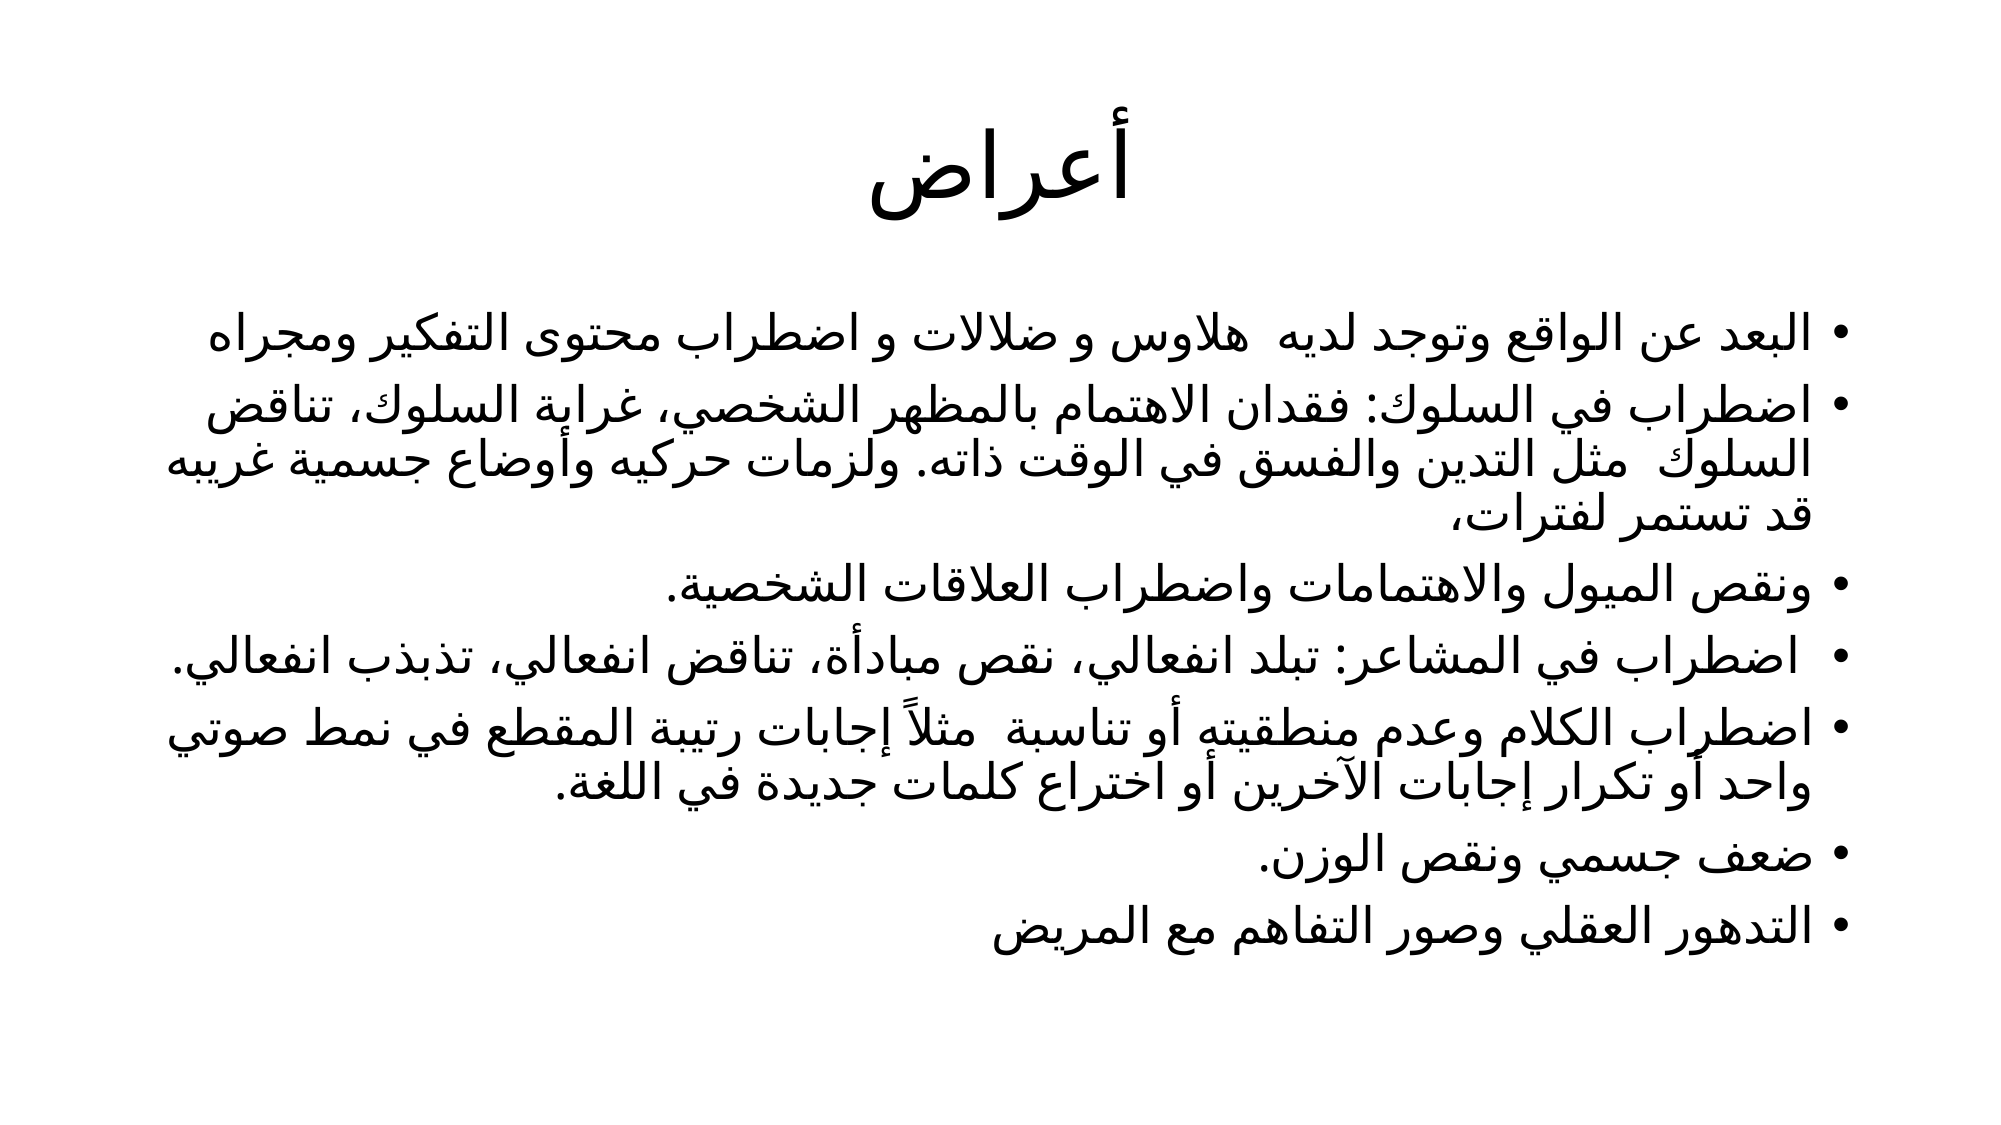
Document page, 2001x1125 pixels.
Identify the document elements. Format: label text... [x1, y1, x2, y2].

list البعد عن الواقع وتوجد لديه هلاوس و ضلالات و اضطراب محتوى التفكير ومجراه اضطراب في السلوك: فقدان الاهتمام بالمظهر الشخصي، غرابة السلوك، تناقض السلوك مثل التدين والفسق في الوقت ذاته. ولزمات حركيه وأوضاع جسمية غريبه قد تستمر لفترات، ونقص الميول والاهتمامات واضطراب العلاقات الشخصية. اضطراب في المشاعر: تبلد انفعالي، نقص مبادأة، تناقض انفعالي، تذبذب انفعالي. اضطراب الكلام وعدم منطقيته أو تناسبة مثلاً إجابات رتيبة المقطع في نمط صوتي واحد أو تكرار إجابات الآخرين أو اختراع كلمات جديدة في اللغة. ضعف جسمي ونقص الوزن. التدهور العقلي وصور التفاهم مع المريض [137, 299, 1863, 1014]
title أعراض [137, 59, 1863, 278]
